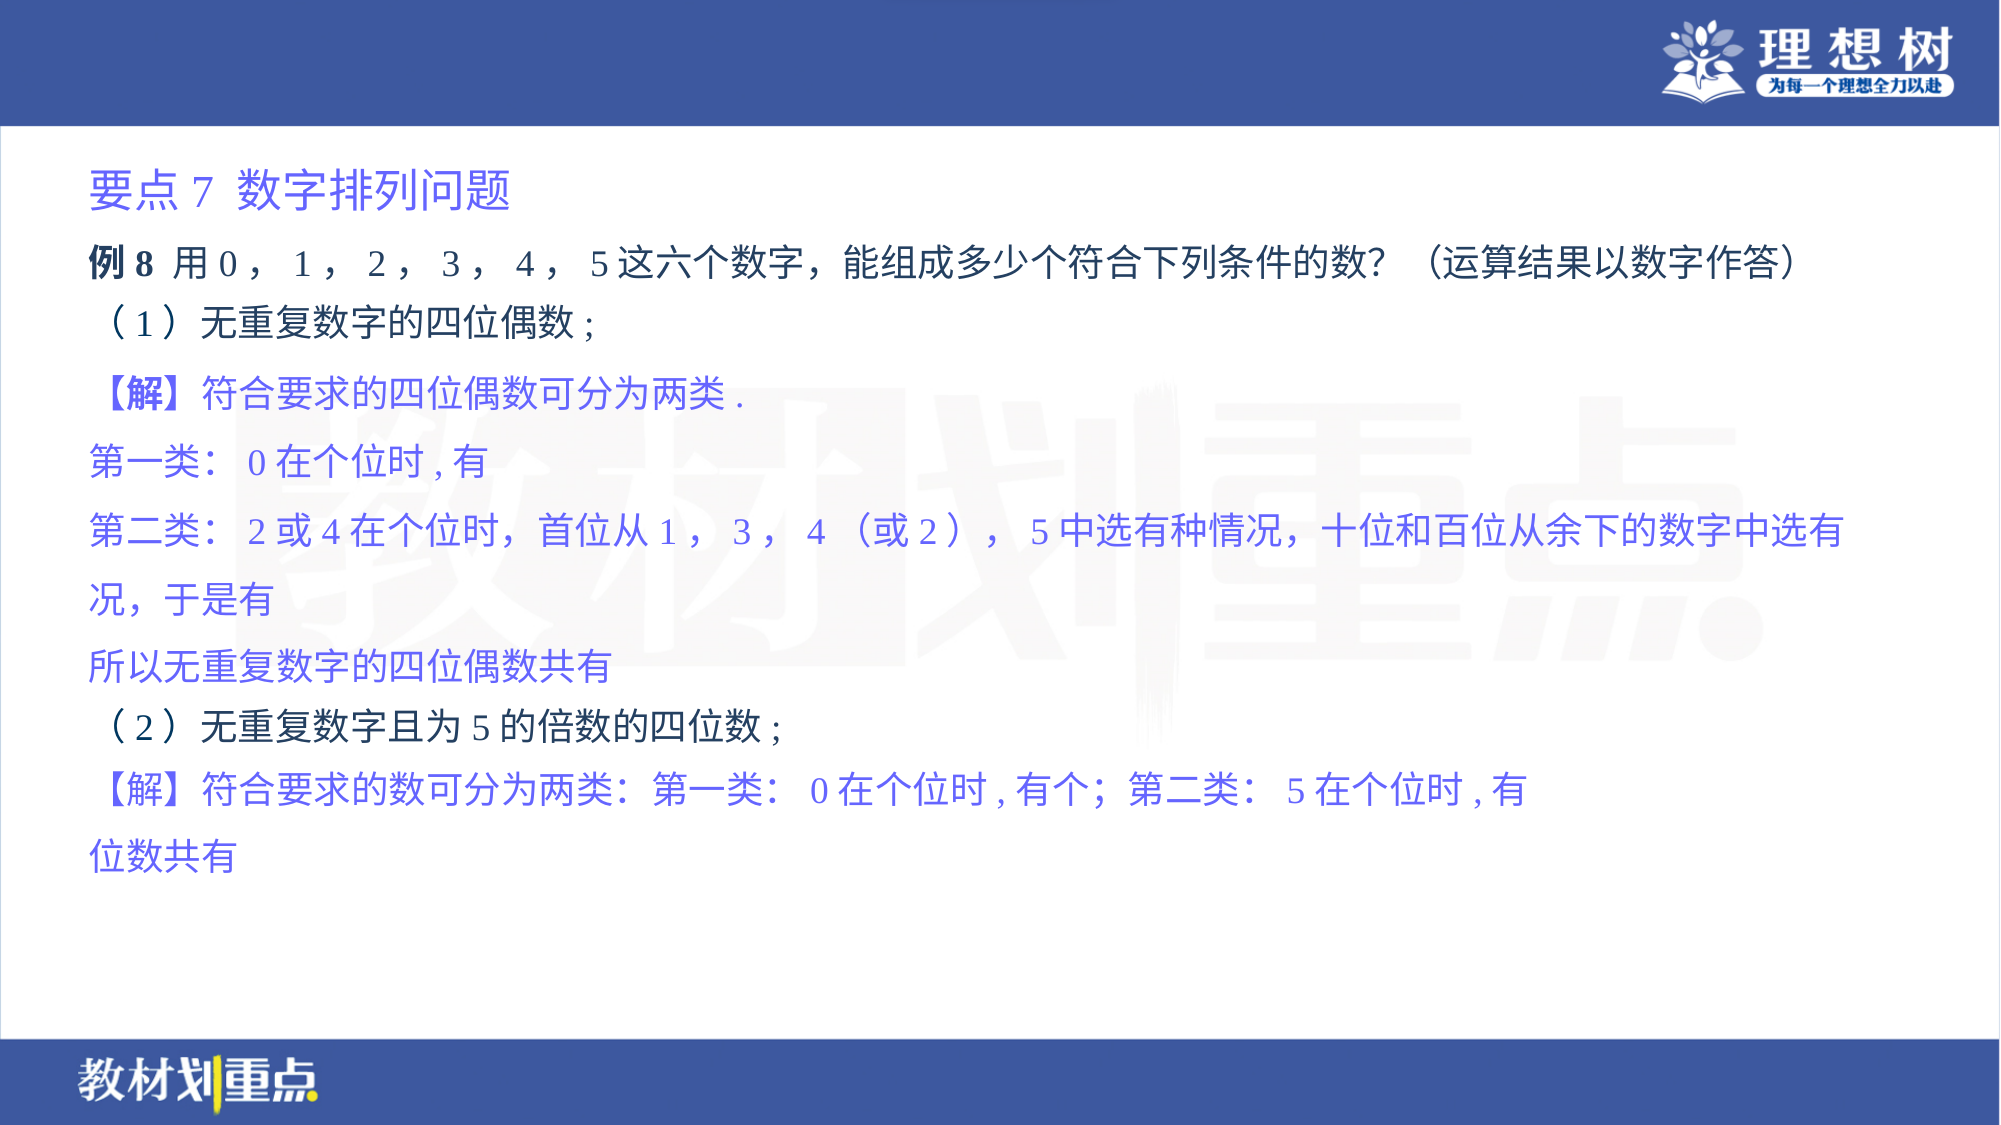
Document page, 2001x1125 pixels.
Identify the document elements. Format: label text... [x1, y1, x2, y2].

text_box 要点7 数字排列问题 [88, 135, 1911, 217]
text_box （1）无重复数字的四位偶数; [88, 277, 1911, 337]
picture [0, 0, 2000, 1125]
text_box 例8 用0，1，2，3，4，5这六个数字，能组成多少个符合下列条件的数？（运算结果以数字作答） [88, 217, 1911, 277]
text_box （2）无重复数字且为5的倍数的四位数; [88, 680, 1911, 741]
